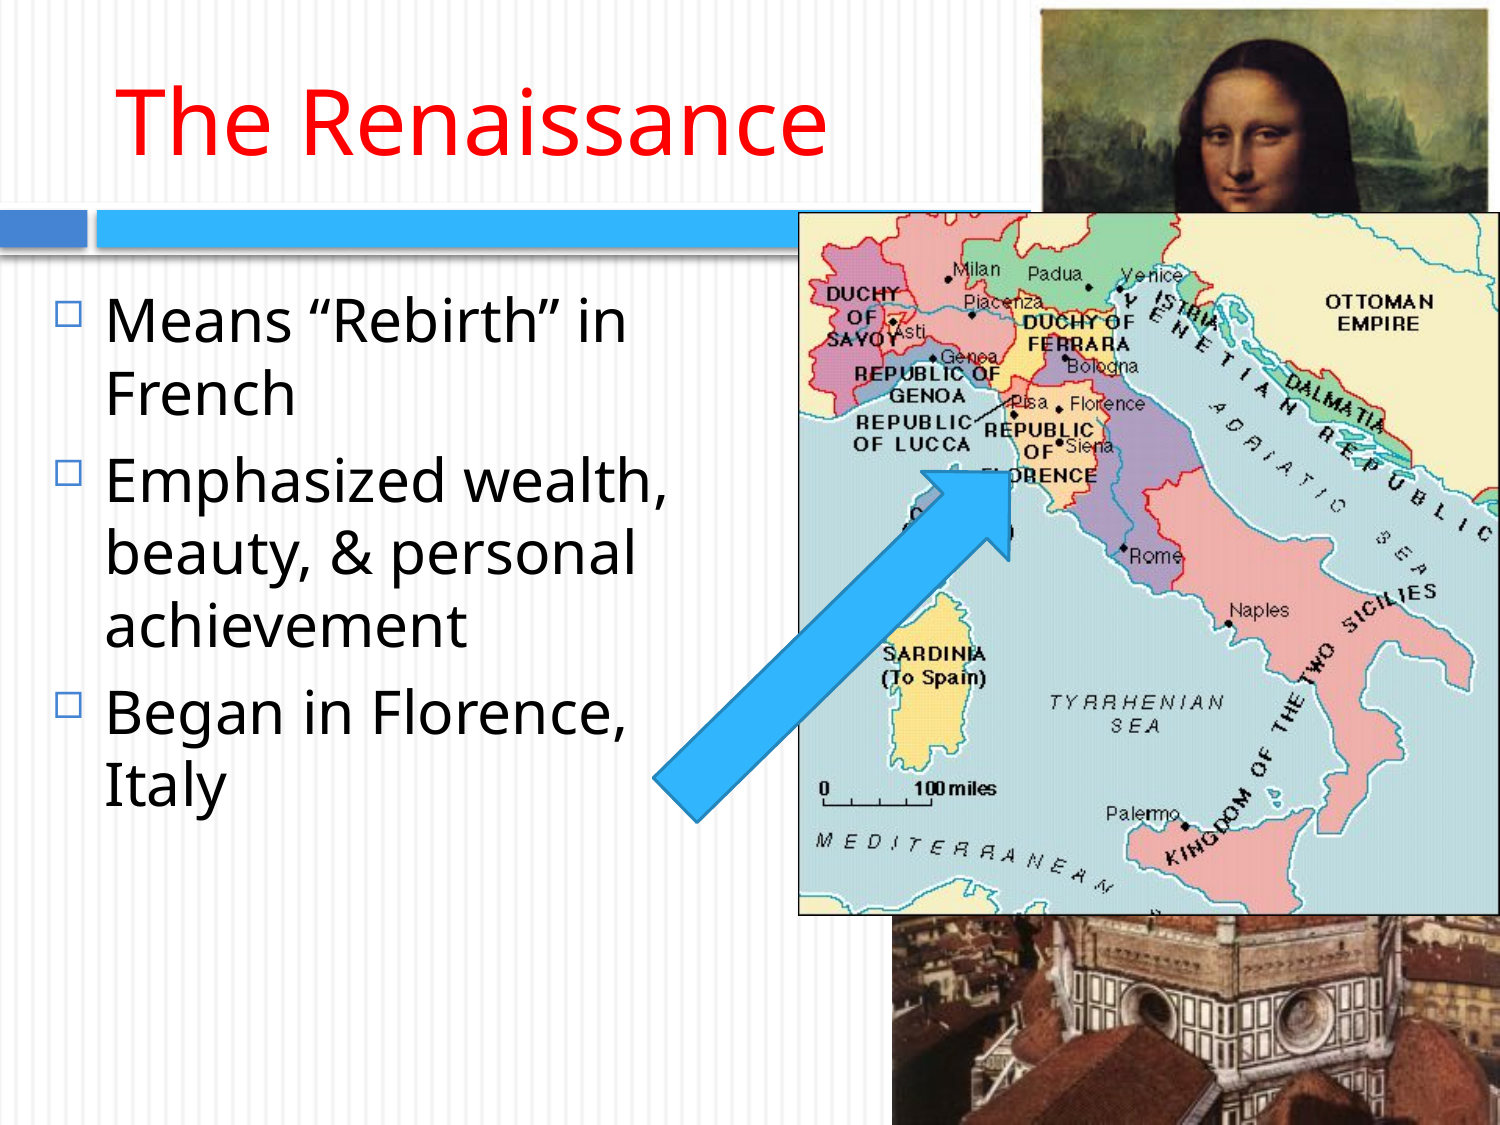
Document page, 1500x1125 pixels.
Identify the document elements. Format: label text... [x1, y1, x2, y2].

text_box [652, 639, 792, 824]
picture [798, 0, 1500, 1125]
title The Renaissance [100, 37, 1025, 200]
list Means “Rebirth” in French Emphasized wealth, beauty, & personal achievement Began in Florence, Italy [37, 275, 727, 1063]
